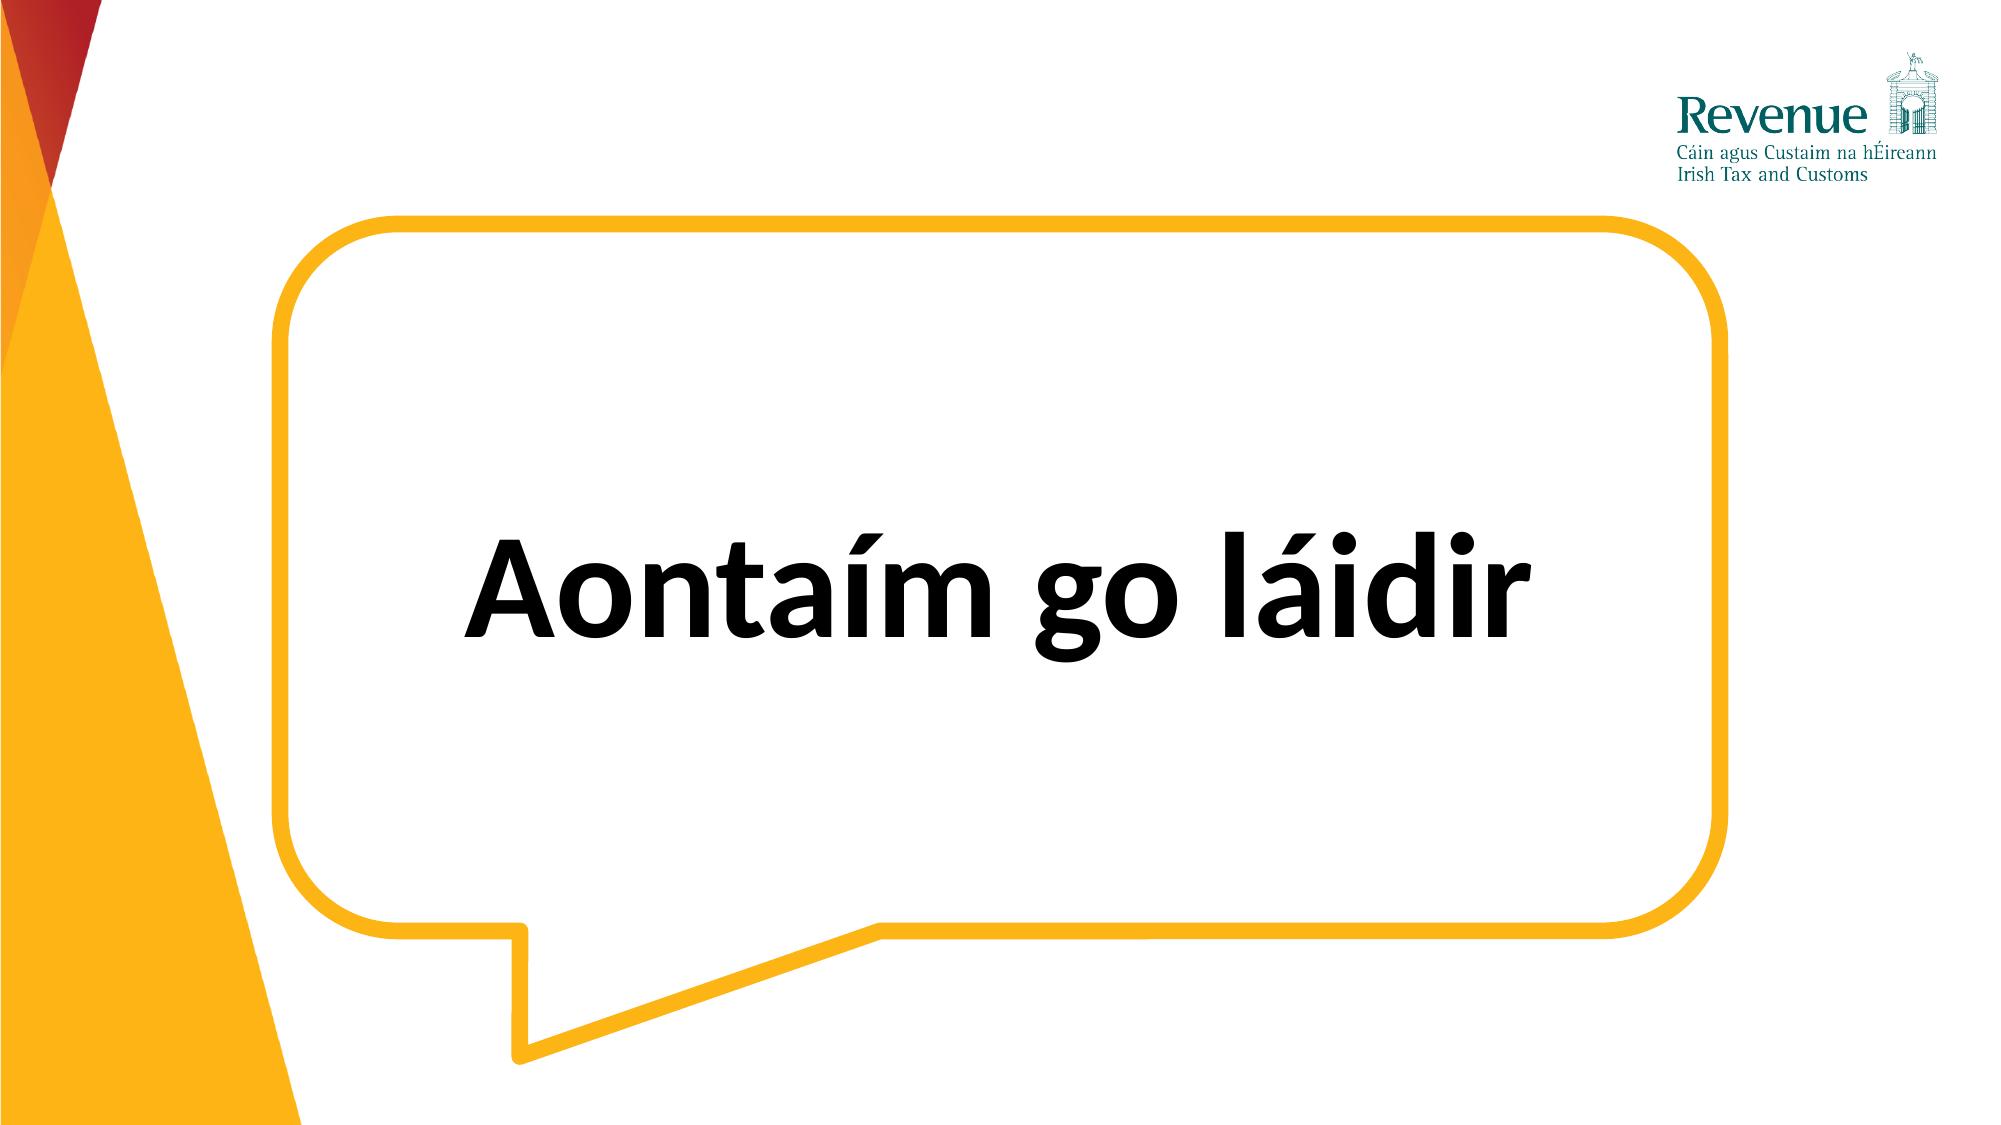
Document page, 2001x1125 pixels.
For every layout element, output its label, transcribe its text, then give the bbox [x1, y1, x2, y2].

picture [2, 1, 1592, 1125]
picture [1677, 52, 1939, 181]
text_box Aontaím go láidir [279, 222, 1722, 1058]
